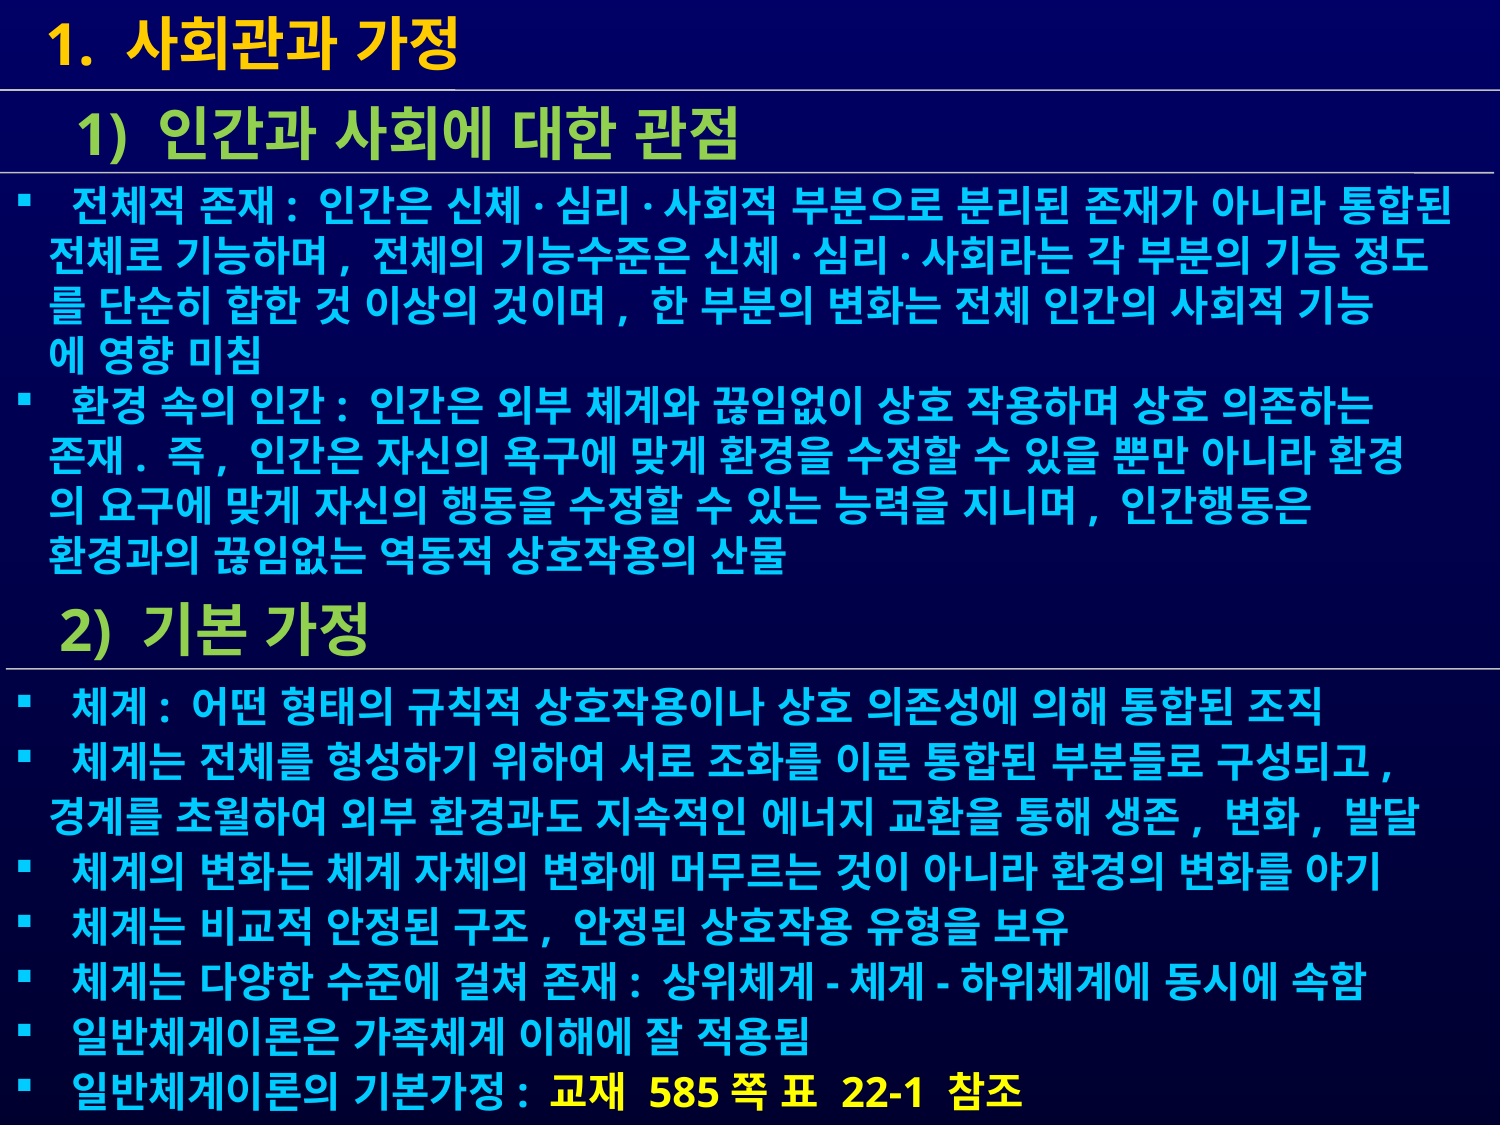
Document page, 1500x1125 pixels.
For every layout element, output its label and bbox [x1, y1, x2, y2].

text_box [0, 0, 1500, 1125]
